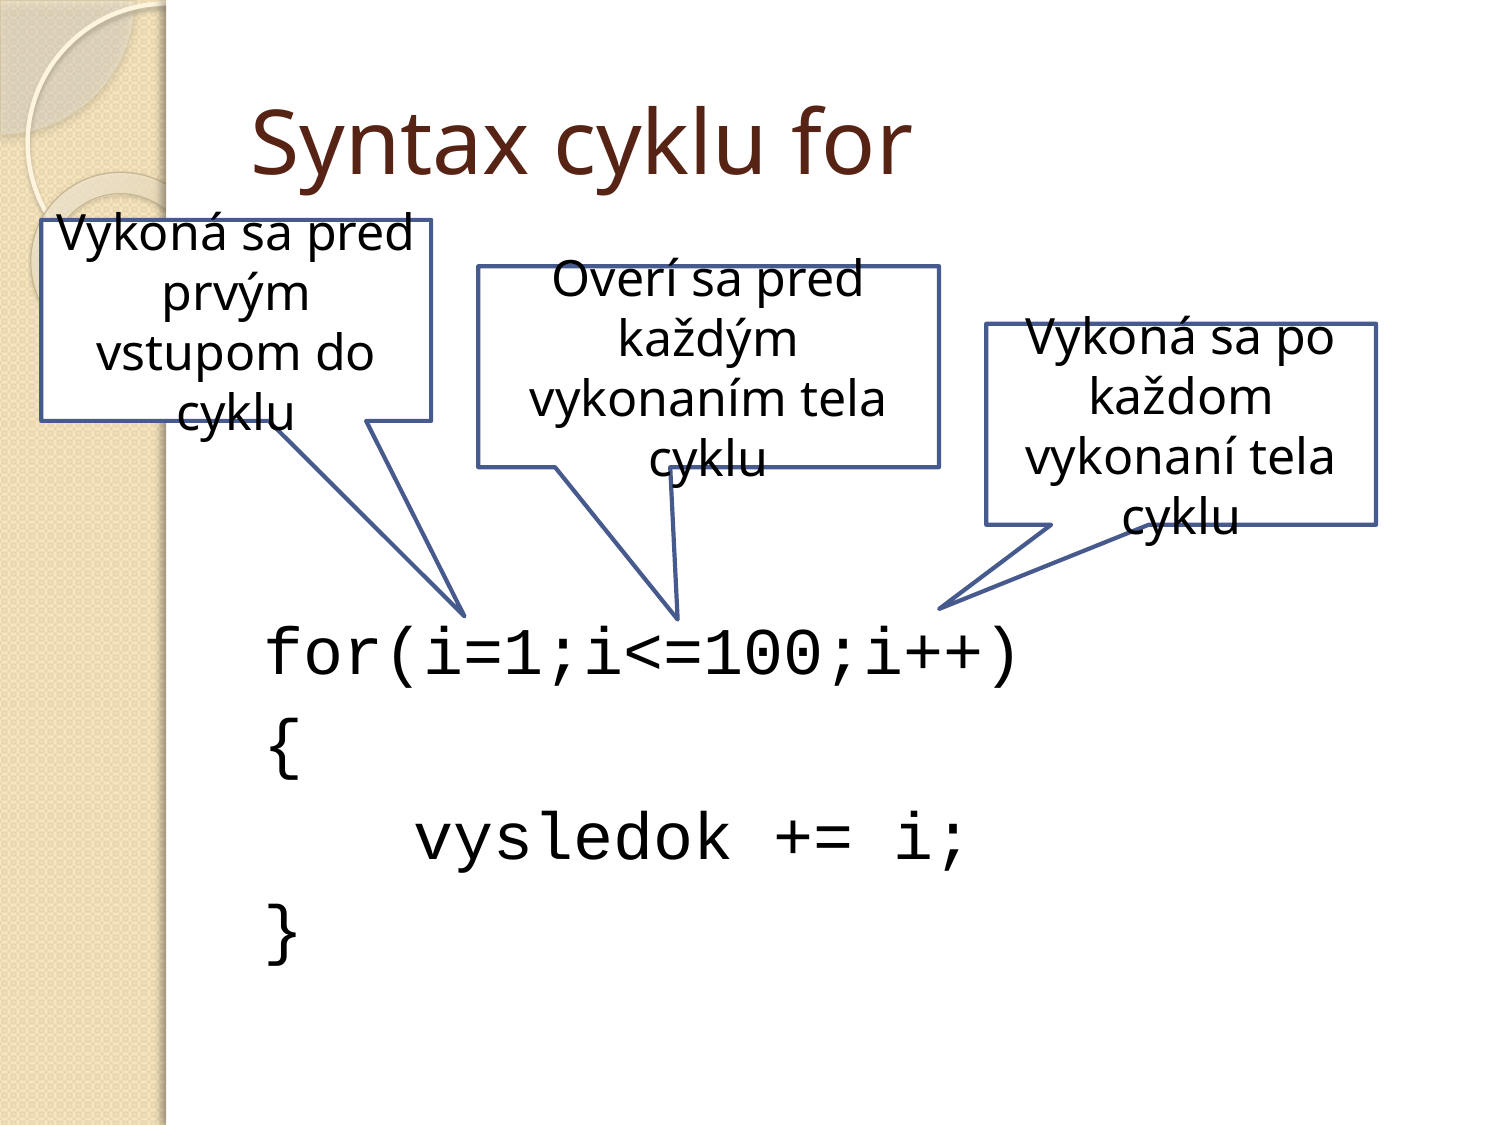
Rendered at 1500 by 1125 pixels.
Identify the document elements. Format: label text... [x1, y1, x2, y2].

title Syntax cyklu for [235, 45, 1466, 233]
text_box Overí sa pred každým vykonaním tela cyklu [476, 264, 942, 622]
text_box Vykoná sa po každom vykonaní tela cyklu [937, 321, 1379, 611]
list for(i=1;i<=100;i++) { vysledok += i; } [235, 237, 1466, 1025]
text_box Vykoná sa pred prvým vstupom do cyklu [39, 217, 467, 619]
